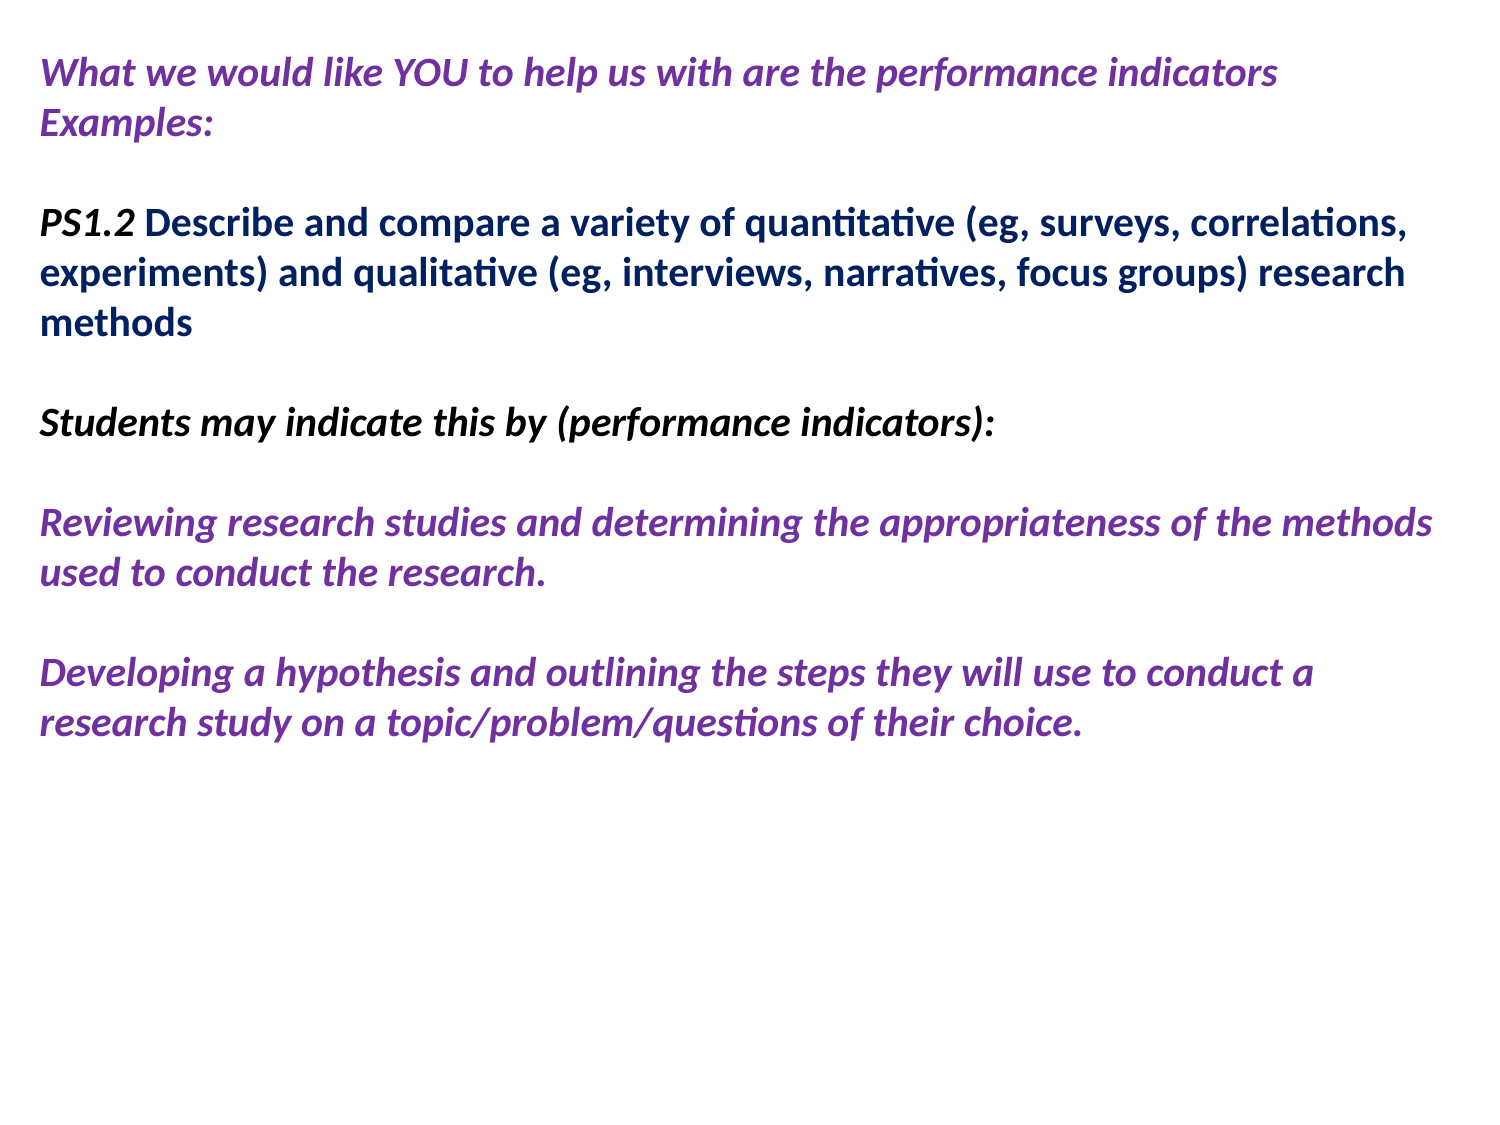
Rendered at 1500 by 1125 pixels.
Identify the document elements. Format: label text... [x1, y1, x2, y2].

text_box What we would like YOU to help us with are the performance indicators Examples: PS1.2 Describe and compare a variety of quantitative (eg, surveys, correlations, experiments) and qualitative (eg, interviews, narratives, focus groups) research methods Students may indicate this by (performance indicators): Reviewing research studies and determining the appropriateness of the methods used to conduct the research. Developing a hypothesis and outlining the steps they will use to conduct a research study on a topic/problem/questions of their choice. [24, 37, 1463, 803]
